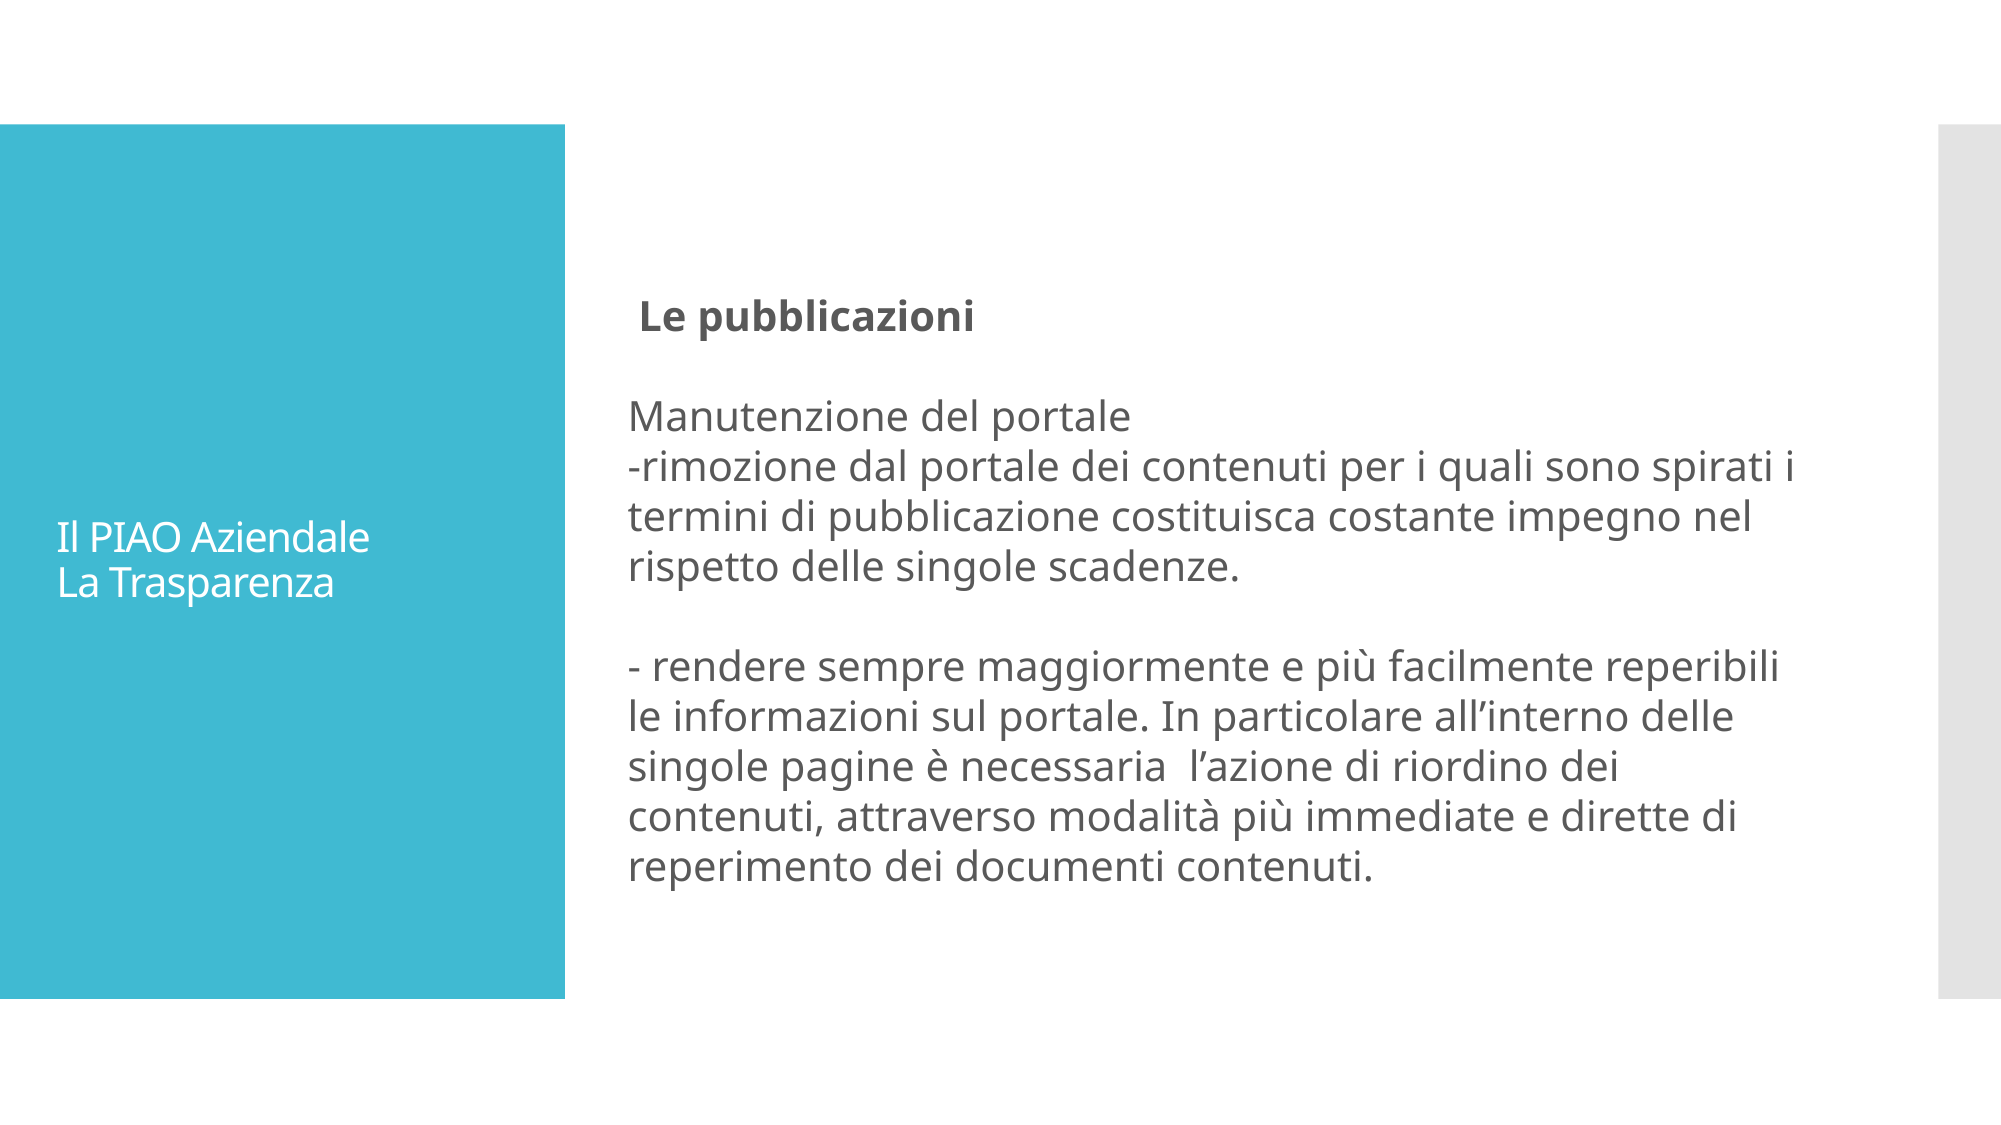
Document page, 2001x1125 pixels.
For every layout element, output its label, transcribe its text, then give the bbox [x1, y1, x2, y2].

title Il PIAO Aziendale La Trasparenza [41, 184, 525, 939]
list Le pubblicazioni Manutenzione del portale -rimozione dal portale dei contenuti per i quali sono spirati i termini di pubblicazione costituisca costante impegno nel rispetto delle singole scadenze. - rendere sempre maggiormente e più facilmente reperibili le informazioni sul portale. In particolare all’interno delle singole pagine è necessaria l’azione di riordino dei contenuti, attraverso modalità più immediate e dirette di reperimento dei documenti contenuti. [612, 169, 1813, 1010]
